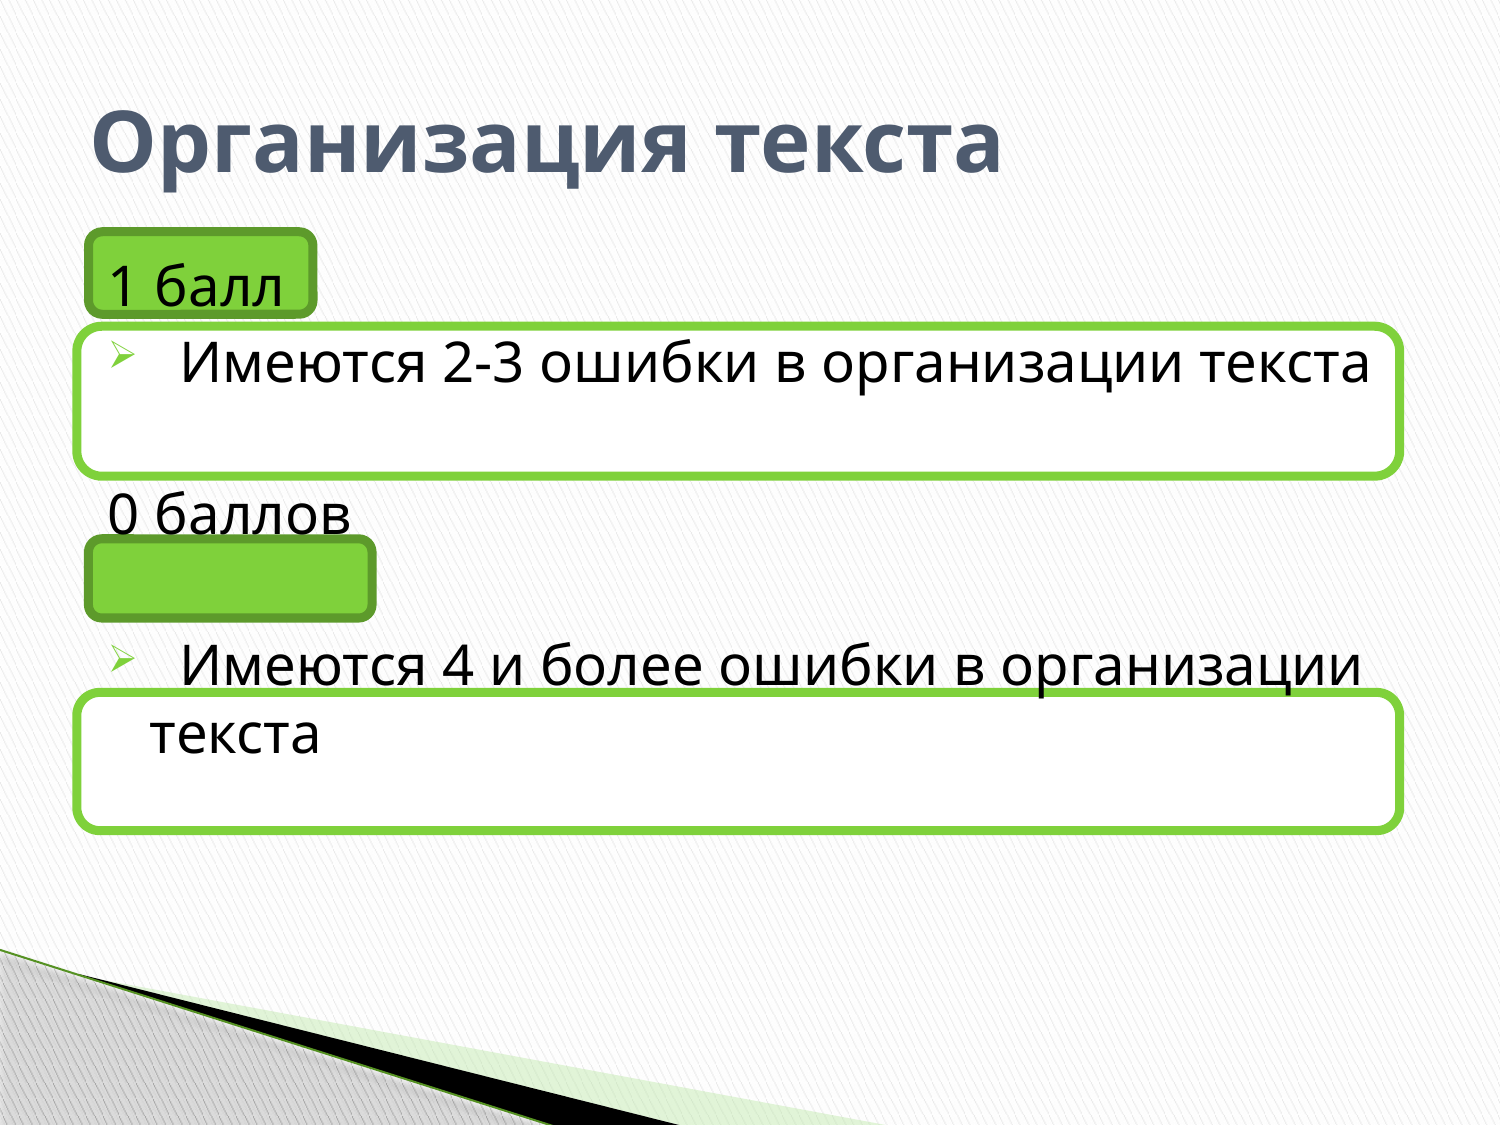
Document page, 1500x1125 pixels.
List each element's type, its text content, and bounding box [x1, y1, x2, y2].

text_box [84, 233, 318, 242]
list 1 балл Имеются 2-3 ошибки в организации текста 0 баллов Имеются 4 и более ошибки в организации текста [74, 242, 1426, 986]
title Организация текста [75, 45, 1425, 233]
